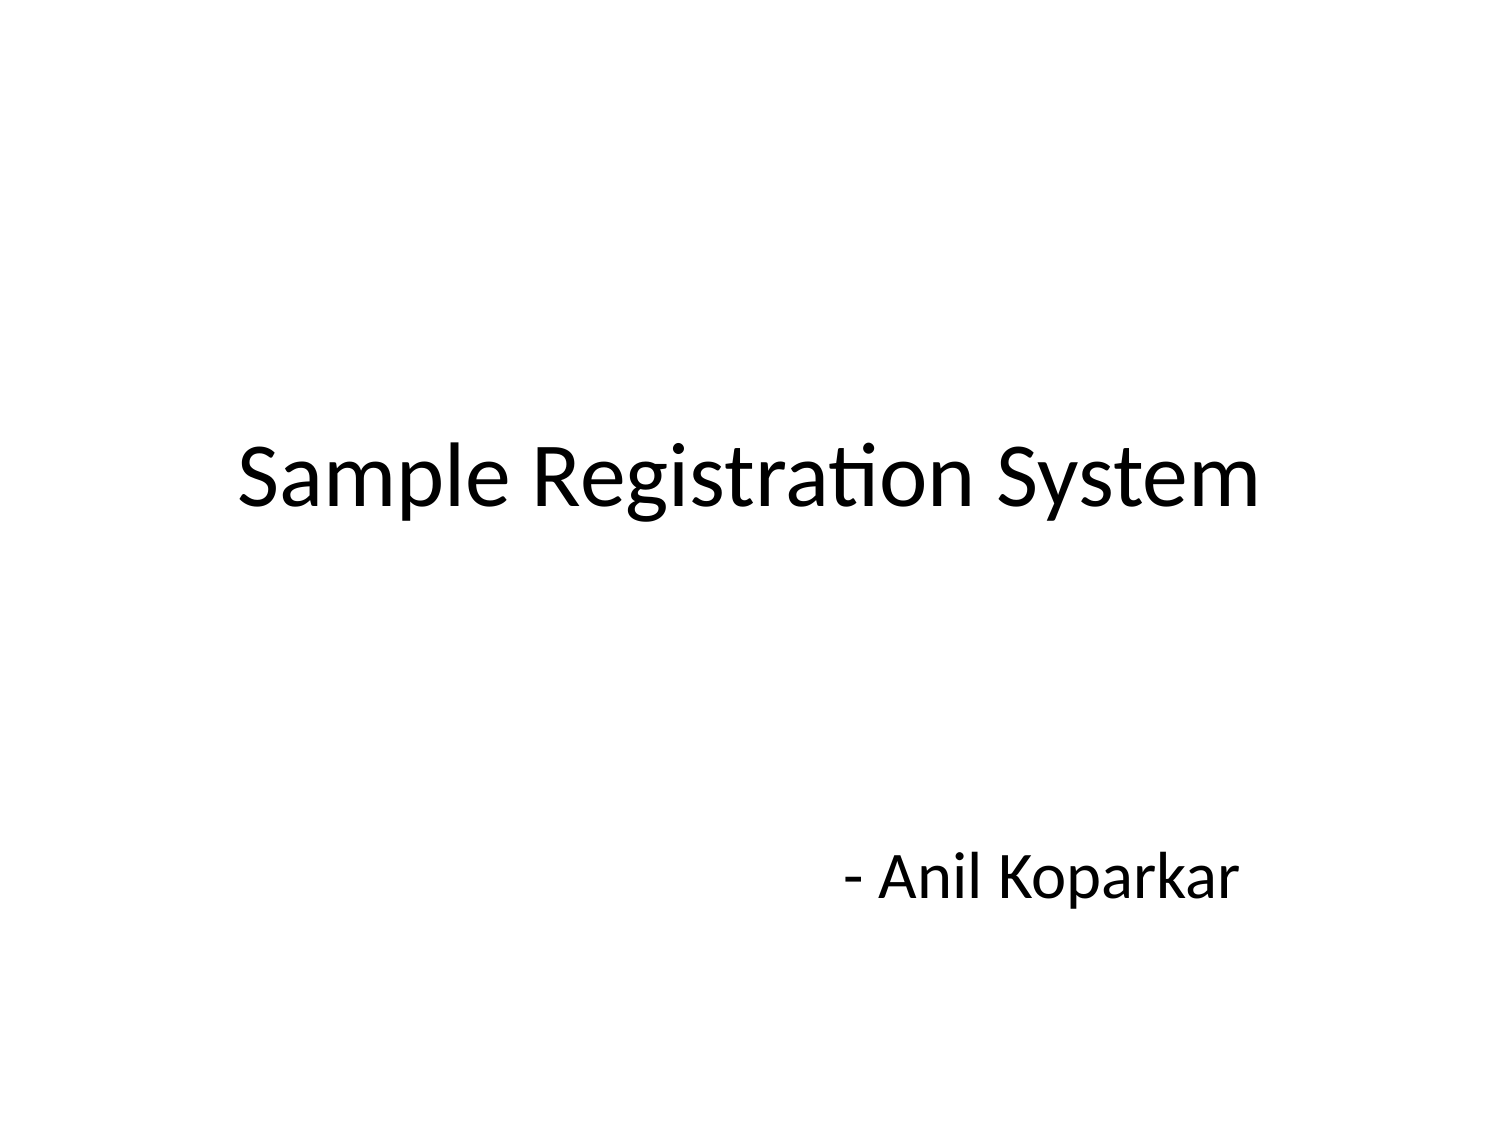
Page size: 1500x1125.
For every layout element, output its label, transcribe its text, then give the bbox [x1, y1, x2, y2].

subtitle - Anil Koparkar [225, 637, 1275, 925]
title Sample Registration System [112, 349, 1388, 591]
